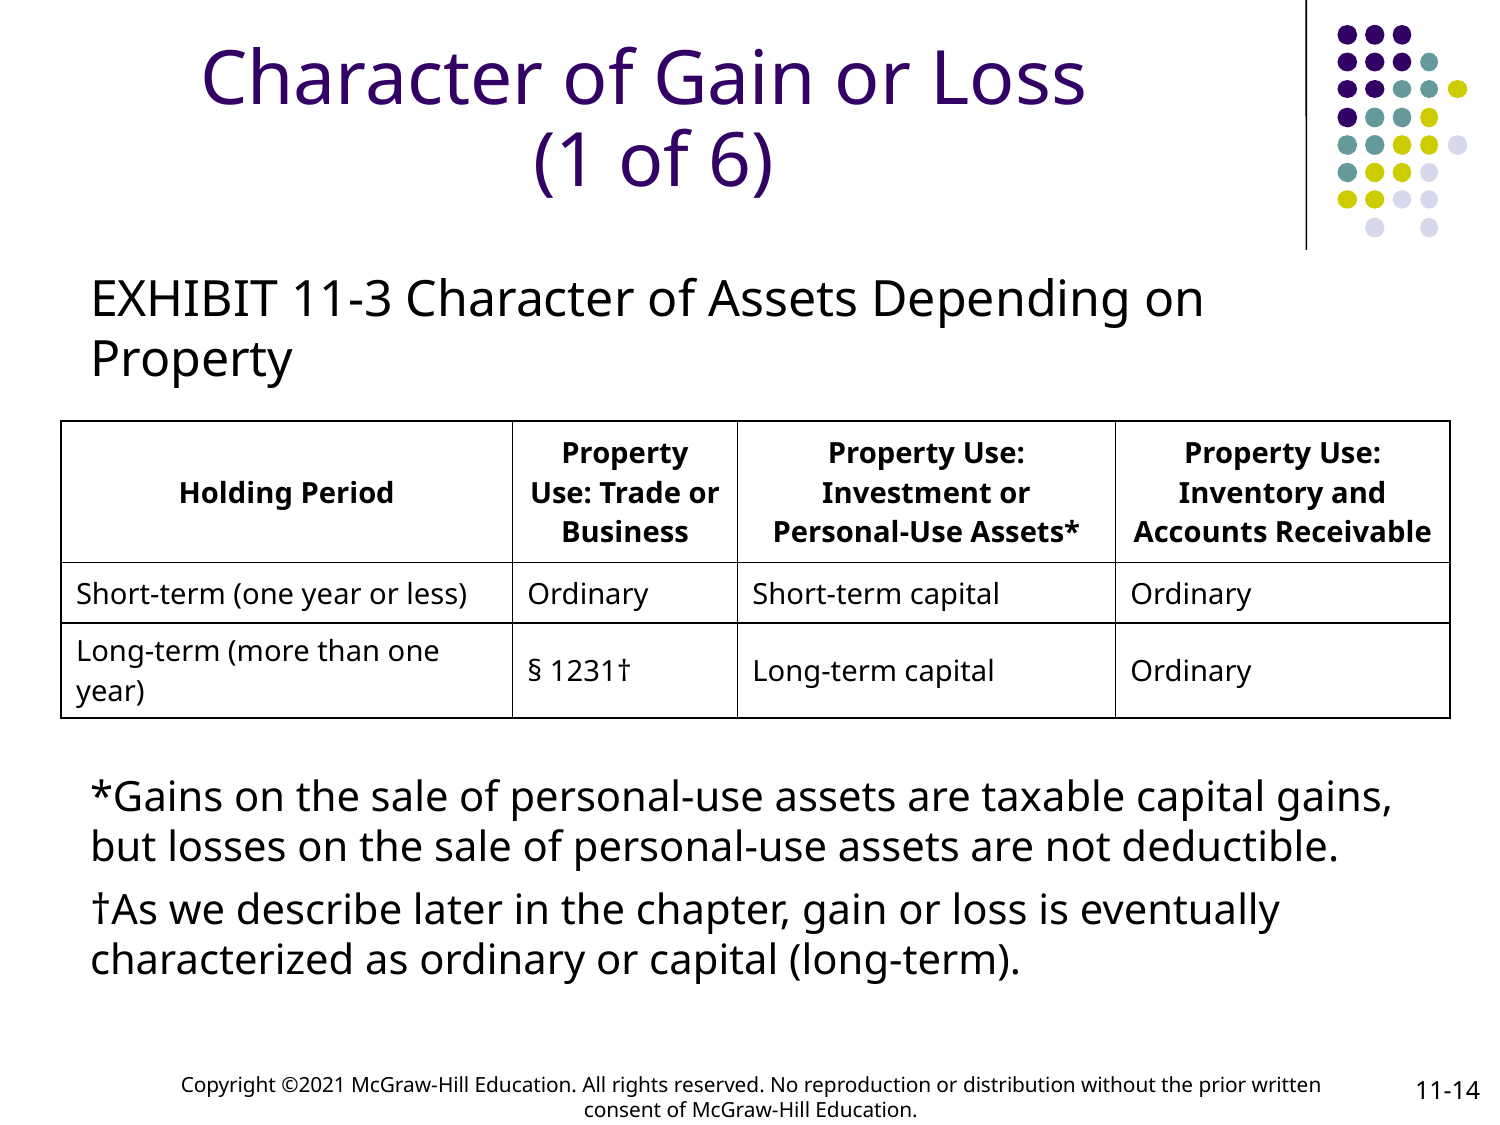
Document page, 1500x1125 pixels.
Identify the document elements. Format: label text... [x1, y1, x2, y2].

table_header Property Use: Investment or Personal-Use Assets* [738, 422, 1115, 562]
table_cell Long-term (more than one year) [62, 624, 512, 717]
title Character of Gain or Loss (1 of 6) [32, 8, 1275, 234]
table_cell Long-term capital [738, 624, 1115, 717]
table_header Property Use: Inventory and Accounts Receivable [1116, 422, 1449, 562]
table_cell Short-term (one year or less) [62, 563, 512, 622]
table_cell Ordinary [1116, 563, 1449, 622]
slide_number 11-14 [1345, 1061, 1496, 1122]
list EXHIBIT 11-3 Character of Assets Depending on Property [75, 259, 1425, 420]
table_header Holding Period [62, 422, 512, 562]
table_header Property Use: Trade or Business [513, 422, 737, 562]
list *Gains on the sale of personal-use assets are taxable capital gains, but losses on the sale of personal-use assets are not deductible. †As we describe later in the chapter, gain or loss is eventually characterized as ordinary or capital (long-term). [75, 762, 1425, 1061]
table_cell Ordinary [513, 563, 737, 622]
table_cell § 1231† [513, 624, 737, 717]
table_cell Ordinary [1116, 624, 1449, 717]
table_cell Short-term capital [738, 563, 1115, 622]
